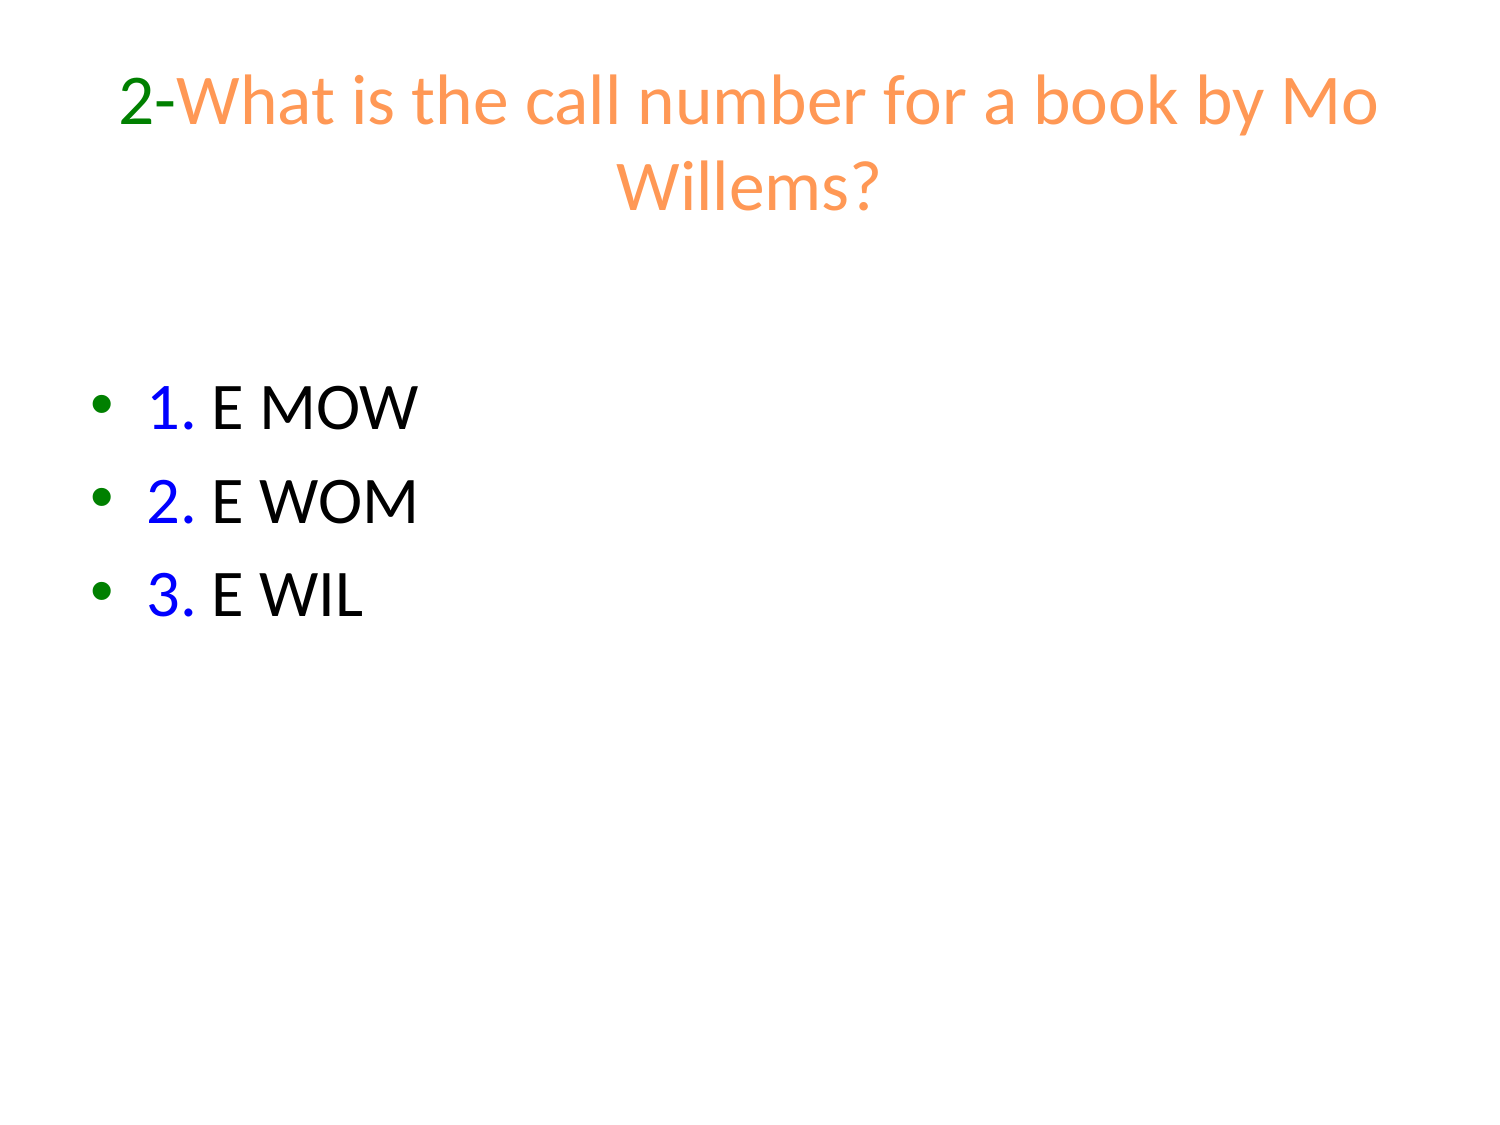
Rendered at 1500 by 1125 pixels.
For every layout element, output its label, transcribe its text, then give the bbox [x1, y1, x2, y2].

title 2-What is the call number for a book by Mo Willems? [75, 45, 1425, 233]
list 1. E MOW 2. E WOM 3. E WIL [75, 262, 1425, 1005]
